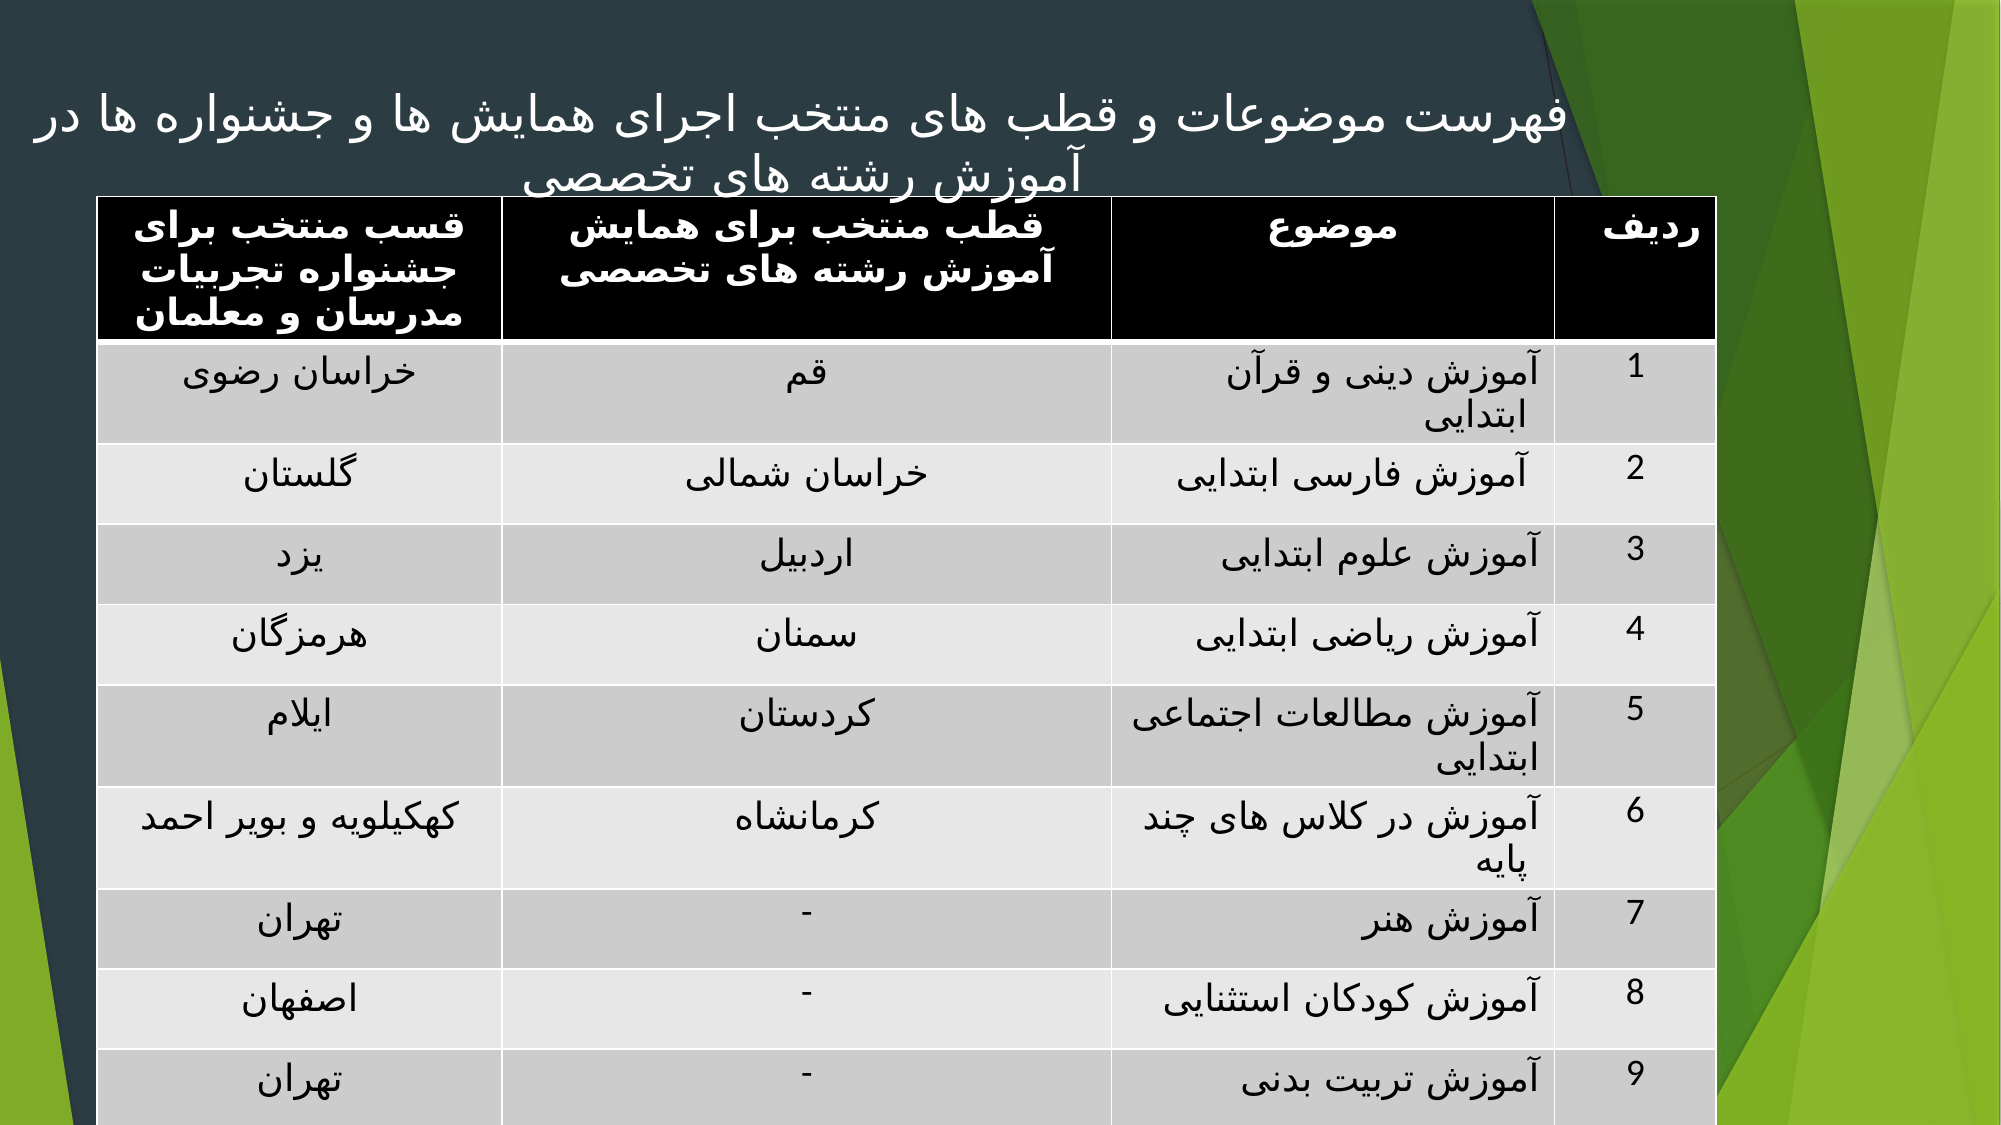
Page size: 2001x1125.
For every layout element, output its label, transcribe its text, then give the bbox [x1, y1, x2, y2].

table_cell 2 [1555, 445, 1715, 523]
table_cell ایلام [98, 686, 501, 786]
table_cell تهران [98, 1050, 501, 1125]
table_cell کردستان [503, 686, 1111, 786]
table_cell 3 [1555, 525, 1715, 604]
table_cell 6 [1555, 788, 1715, 888]
table_cell اردبیل [503, 525, 1111, 604]
table_cell آموزش در کلاس های چند پایه [1112, 788, 1554, 888]
table_cell اصفهان [98, 970, 501, 1048]
table_cell هرمزگان [98, 605, 501, 684]
text_box فهرست موضوعات و قطب های منتخب اجرای همایش ها و جشنواره ها در آموزش رشته های تخصصی [0, 73, 1606, 209]
table_cell 1 [1555, 345, 1715, 443]
table_cell 9 [1555, 1050, 1715, 1125]
table_cell سمنان [503, 605, 1111, 684]
table_cell آموزش دینی و قرآن ابتدایی [1112, 345, 1554, 443]
table_cell یزد [98, 525, 501, 604]
table_cell گلستان [98, 445, 501, 523]
table_cell 8 [1555, 970, 1715, 1048]
table_cell - [503, 1050, 1111, 1125]
table_cell آموزش کودکان استثنایی [1112, 970, 1554, 1048]
table_cell آموزش تربیت بدنی [1112, 1050, 1554, 1125]
table_cell - [503, 890, 1111, 968]
table_header موضوع [1112, 209, 1554, 339]
table_cell قم [503, 345, 1111, 443]
table_cell 7 [1555, 890, 1715, 968]
table_header قطب منتخب برای همایش آموزش رشته های تخصصی [503, 209, 1111, 339]
table_header ردیف [1555, 197, 1715, 339]
table_cell تهران [98, 890, 501, 968]
table_cell آموزش علوم ابتدایی [1112, 525, 1554, 604]
table_cell کهکیلویه و بویر احمد [98, 788, 501, 888]
table_cell آموزش فارسی ابتدایی [1112, 445, 1554, 523]
table_cell کرمانشاه [503, 788, 1111, 888]
table_cell 5 [1555, 686, 1715, 786]
table_cell خراسان رضوی [98, 345, 501, 443]
table_cell آموزش مطالعات اجتماعی ابتدایی [1112, 686, 1554, 786]
table_header قسب منتخب برای جشنواره تجربیات مدرسان و معلمان [98, 209, 501, 339]
table_cell خراسان شمالی [503, 445, 1111, 523]
table_cell 4 [1555, 605, 1715, 684]
table_cell آموزش هنر [1112, 890, 1554, 968]
table_cell آموزش ریاضی ابتدایی [1112, 605, 1554, 684]
table_cell - [503, 970, 1111, 1048]
